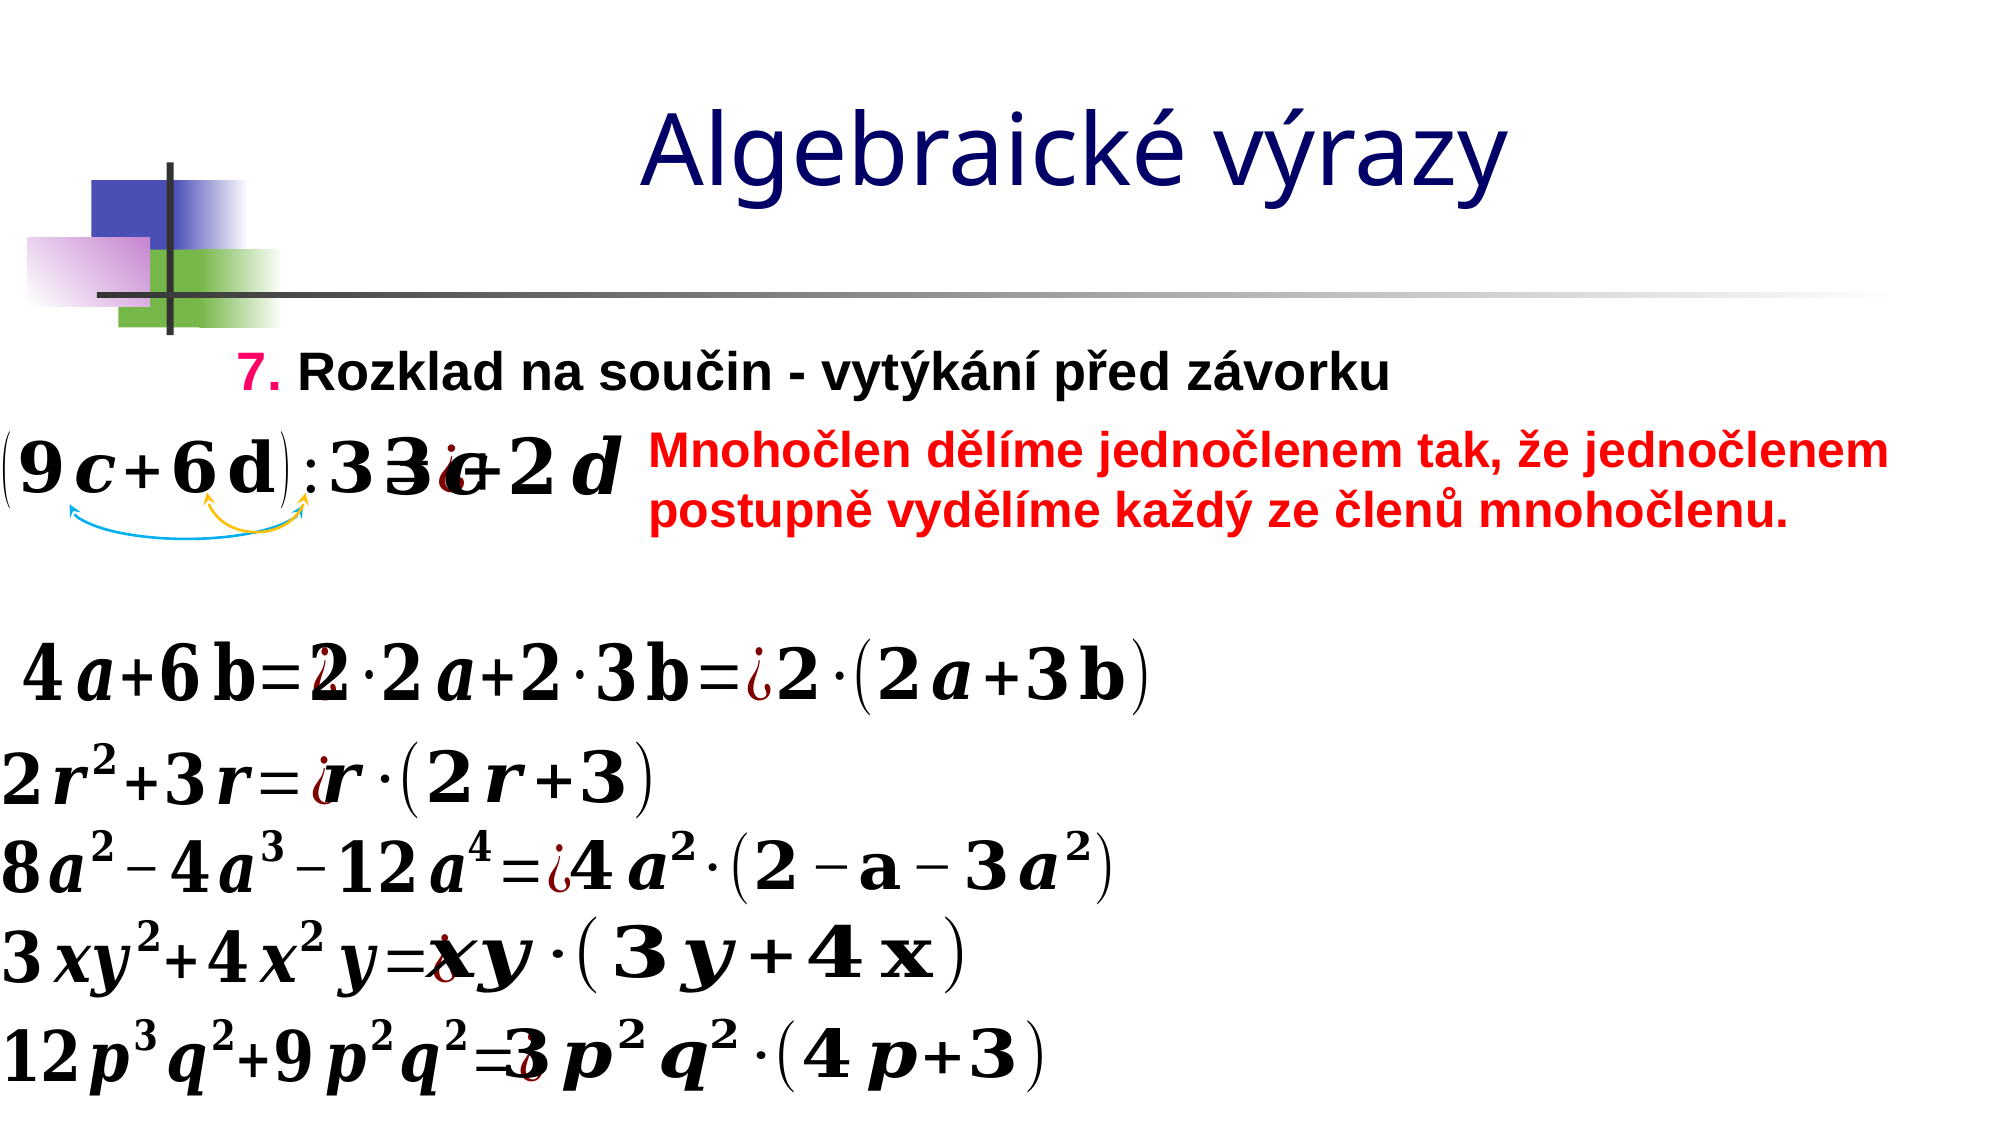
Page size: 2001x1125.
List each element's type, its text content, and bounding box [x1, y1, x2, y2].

text_box Mnohočlen dělíme jednočlenem tak, že jednočlenem postupně vydělíme každý ze členů mnohočlenu. [633, 409, 1927, 545]
title Algebraické výrazy [283, 58, 1867, 232]
text_box [203, 492, 309, 533]
text_box [69, 504, 253, 540]
text_box [294, 508, 303, 520]
text_box 7. Rozklad na součin - vytýkání před závorku [192, 328, 1437, 409]
